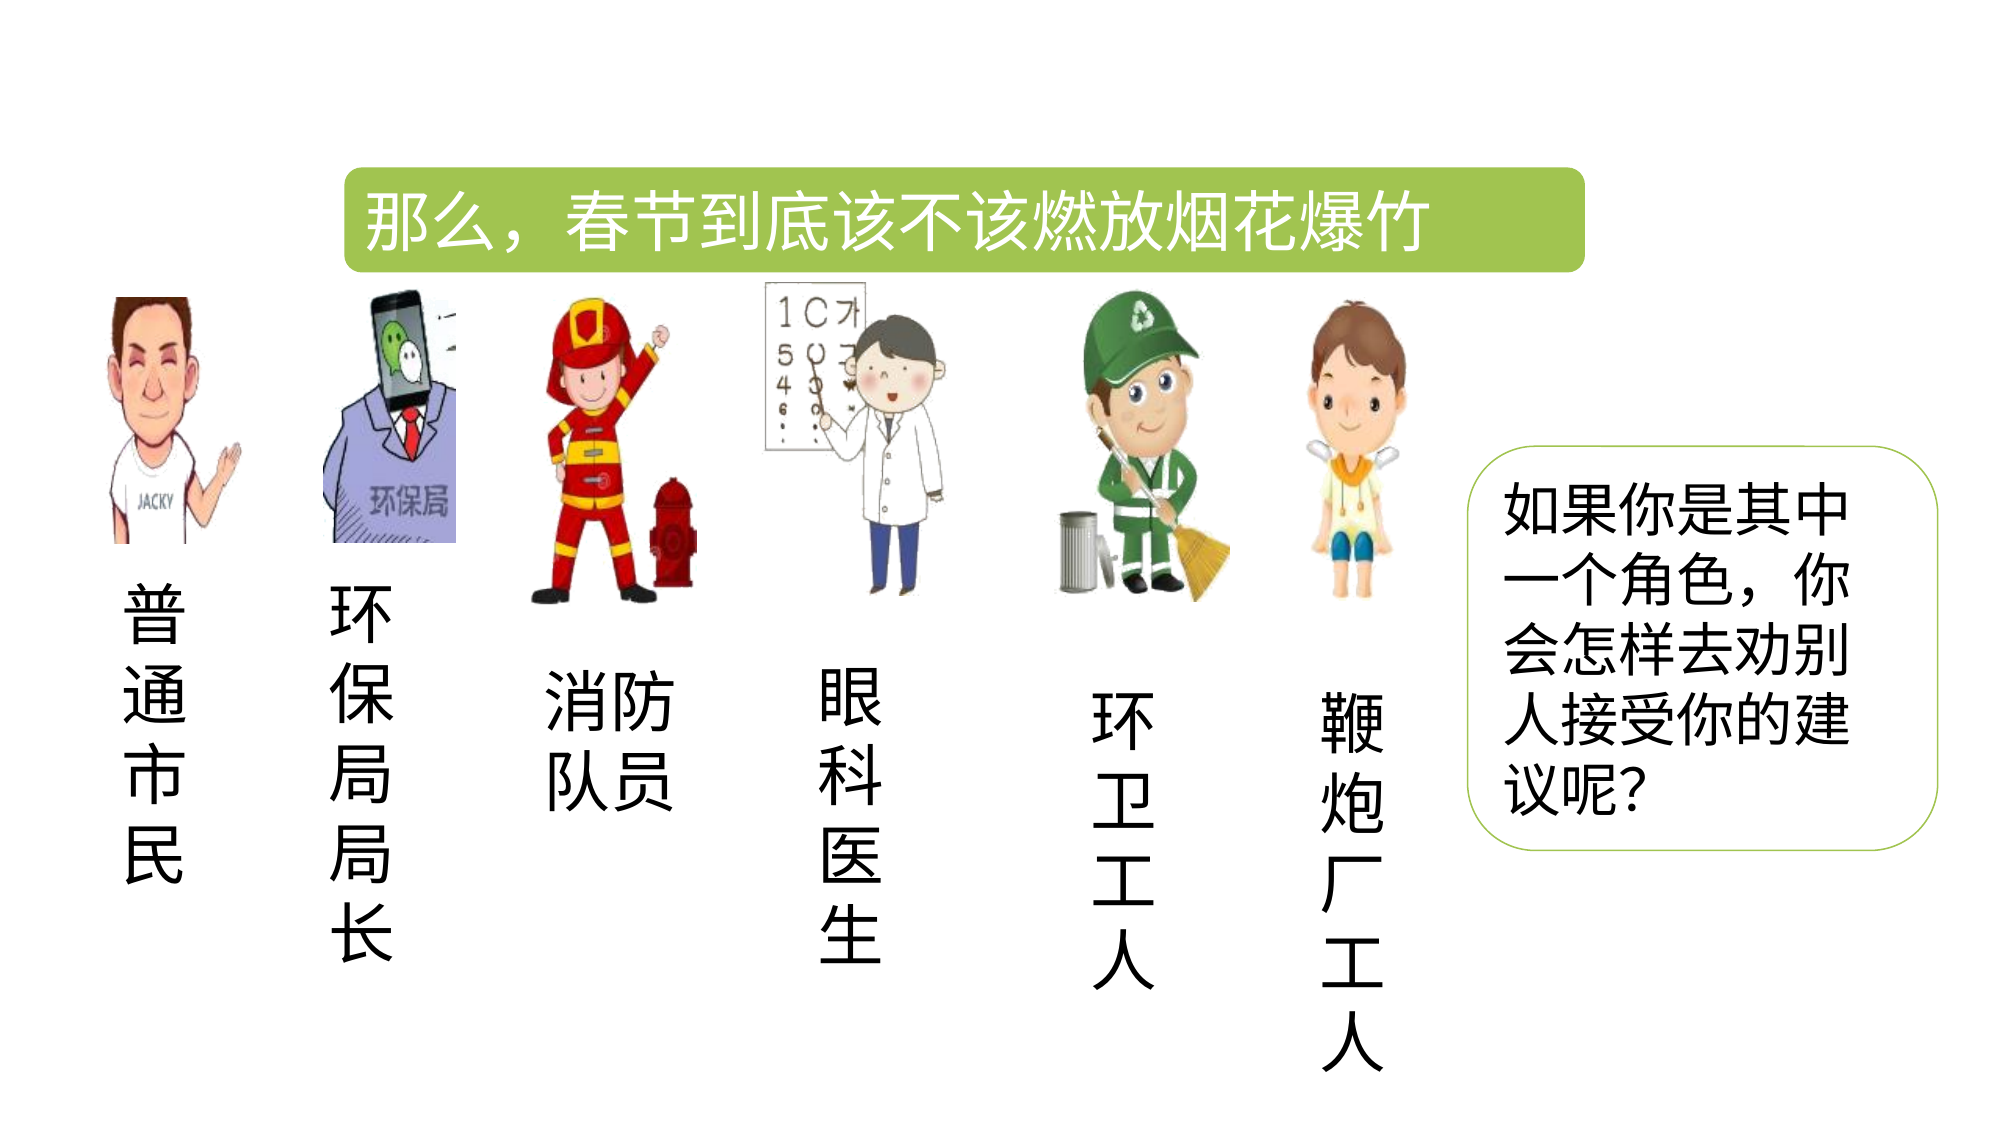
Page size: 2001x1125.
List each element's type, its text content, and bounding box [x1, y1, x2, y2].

text_box 如果你是其中一个角色，你会怎样去劝别人接受你的建议呢？ [1467, 446, 1938, 851]
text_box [528, 292, 697, 803]
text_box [67, 297, 248, 693]
text_box 那么，春节到底该不该燃放烟花爆竹呢？ [344, 167, 1585, 273]
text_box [1258, 297, 1447, 828]
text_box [1053, 287, 1230, 833]
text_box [313, 285, 467, 670]
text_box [736, 282, 975, 814]
